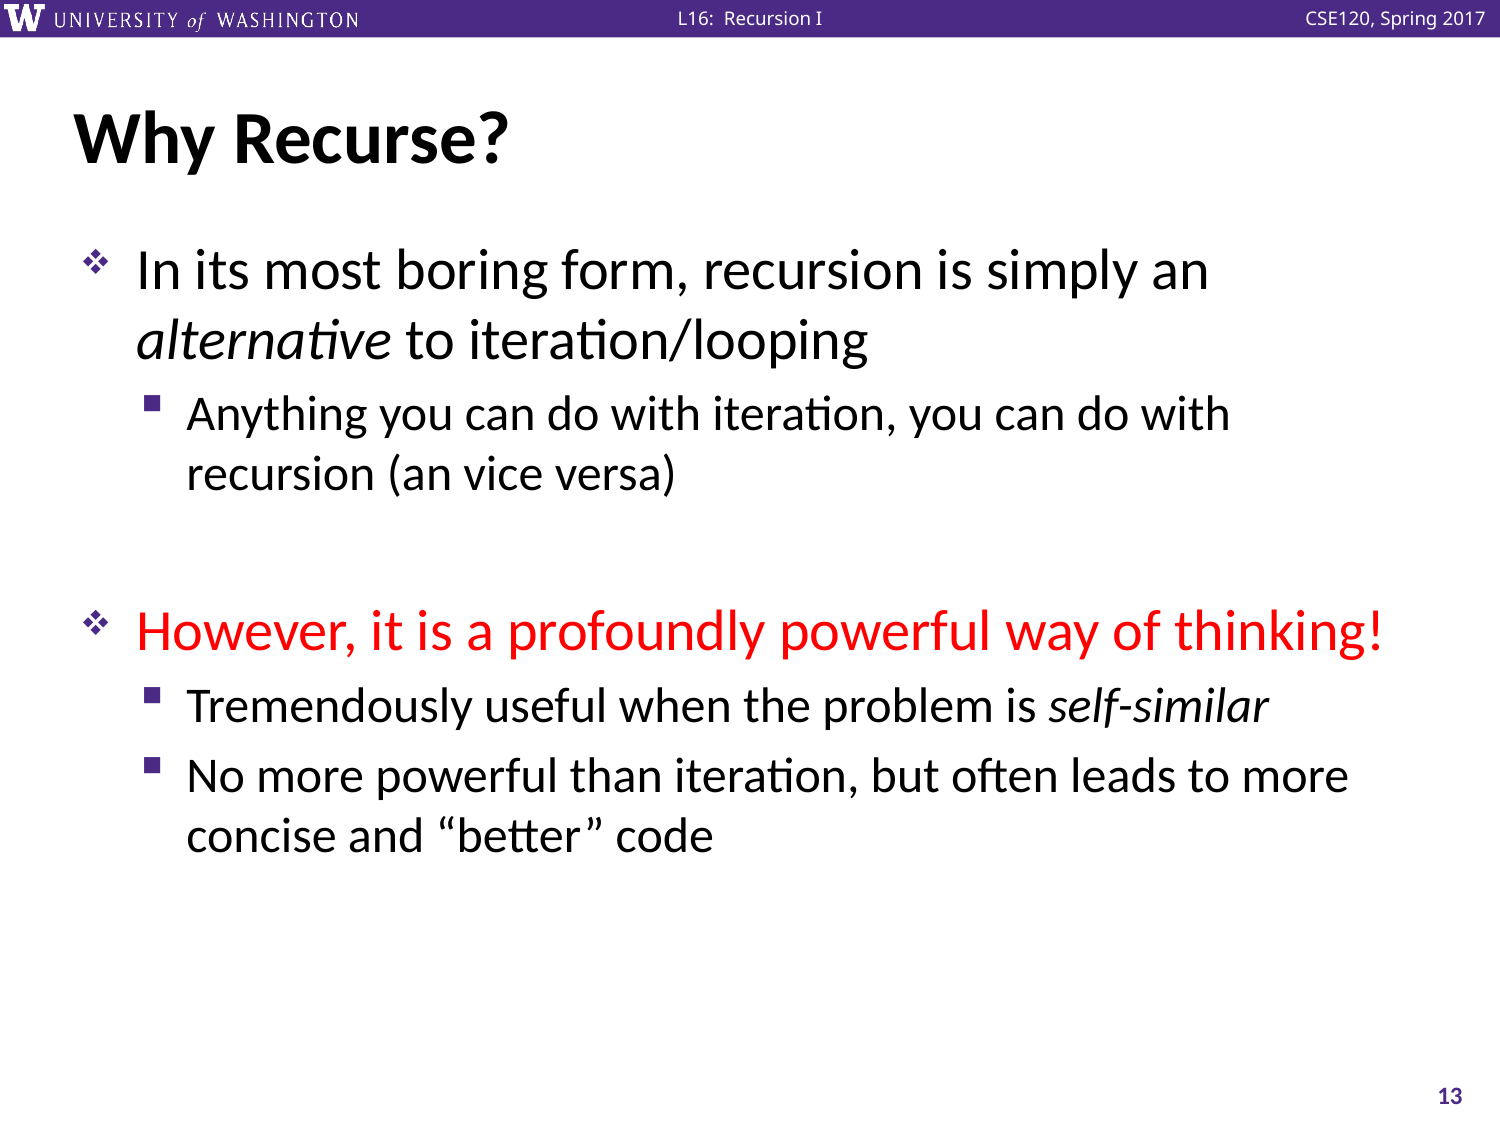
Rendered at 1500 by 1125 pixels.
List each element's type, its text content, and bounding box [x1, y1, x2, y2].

title Why Recurse? [58, 71, 1438, 197]
picture [4, 4, 358, 32]
list In its most boring form, recursion is simply an alternative to iteration/looping Anything you can do with iteration, you can do with recursion (an vice versa) However, it is a profoundly powerful way of thinking! Tremendously useful when the problem is self-similar No more powerful than iteration, but often leads to more concise and “better” code [64, 223, 1438, 1040]
slide_number 13 [1400, 1065, 1500, 1125]
